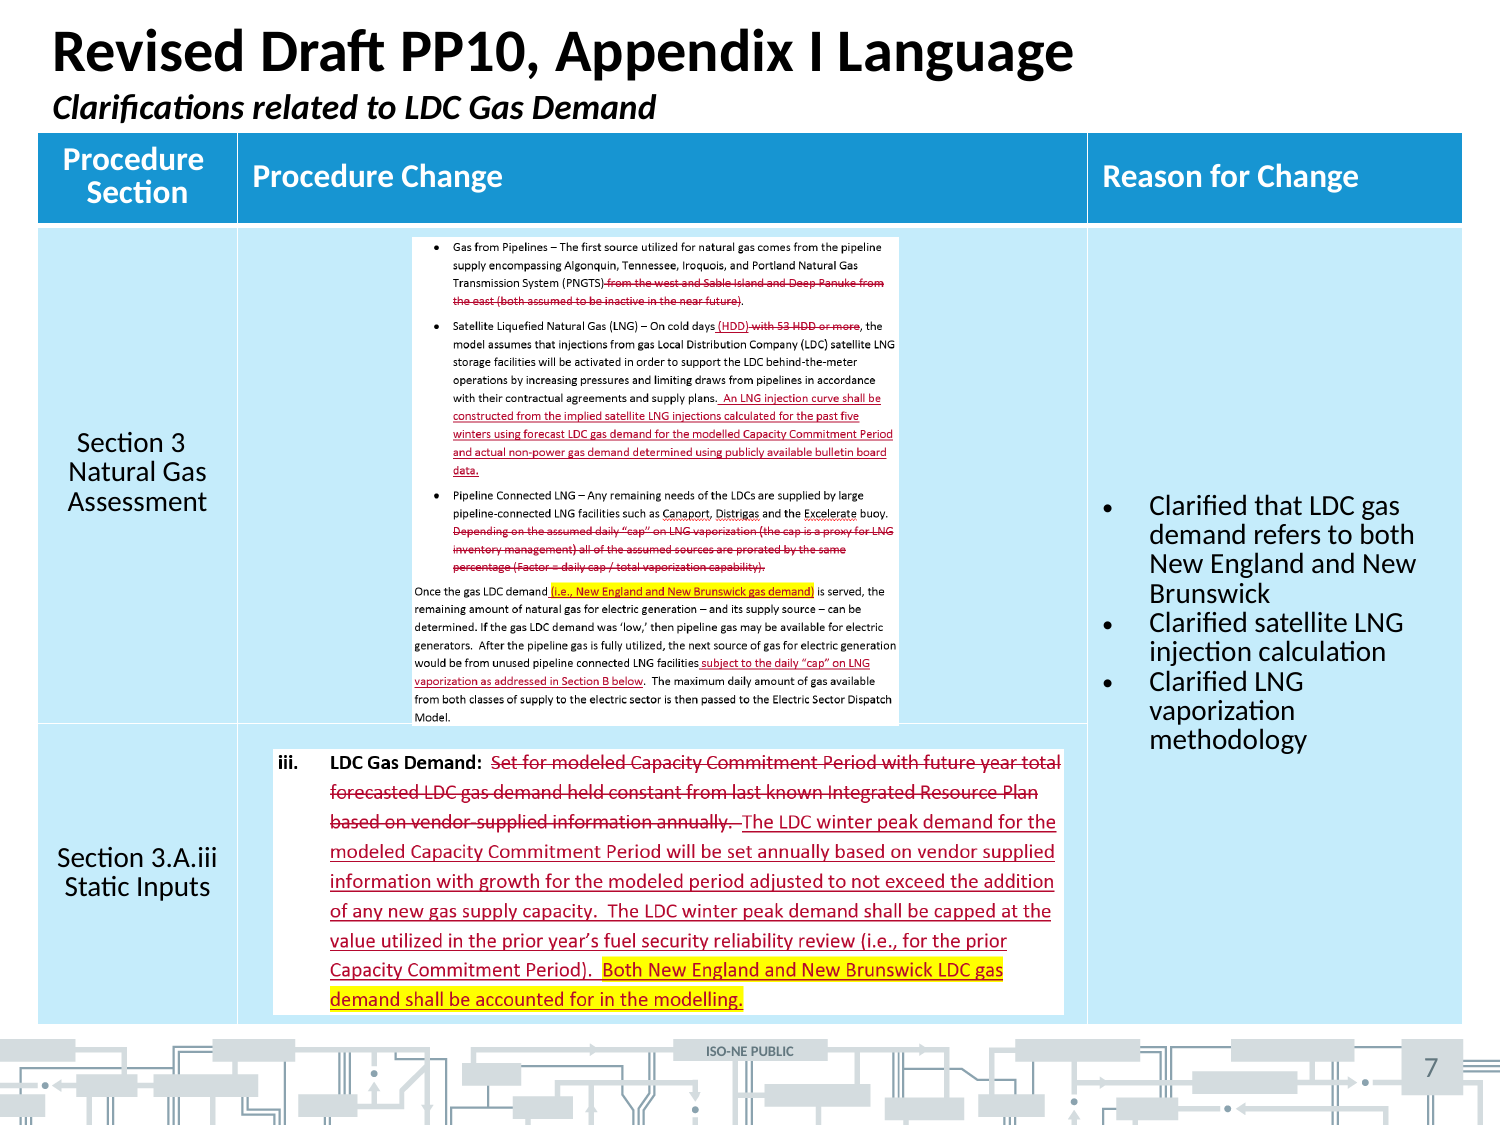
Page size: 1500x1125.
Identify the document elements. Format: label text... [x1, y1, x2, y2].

table_cell Section 3 Natural Gas Assessment [38, 228, 237, 723]
slide_number 7 [1400, 1044, 1463, 1088]
title Revised Draft PP10, Appendix I Language Clarifications related to LDC Gas Demand [37, 0, 1463, 131]
picture [412, 237, 900, 726]
table_header Procedure Change [238, 133, 1087, 223]
table_cell Section 3.A.iii Static Inputs [38, 724, 237, 1024]
table_header Reason for Change [1088, 133, 1462, 223]
table_header Procedure Section [38, 133, 237, 223]
table_cell [238, 724, 1087, 1024]
table_cell [238, 228, 1087, 723]
picture [273, 749, 1064, 1015]
picture [0, 1031, 1500, 1125]
table_cell Clarified that LDC gas demand refers to both New England and New Brunswick Clarified satellite LNG injection calculation Clarified LNG vaporization methodology [1088, 228, 1462, 1024]
